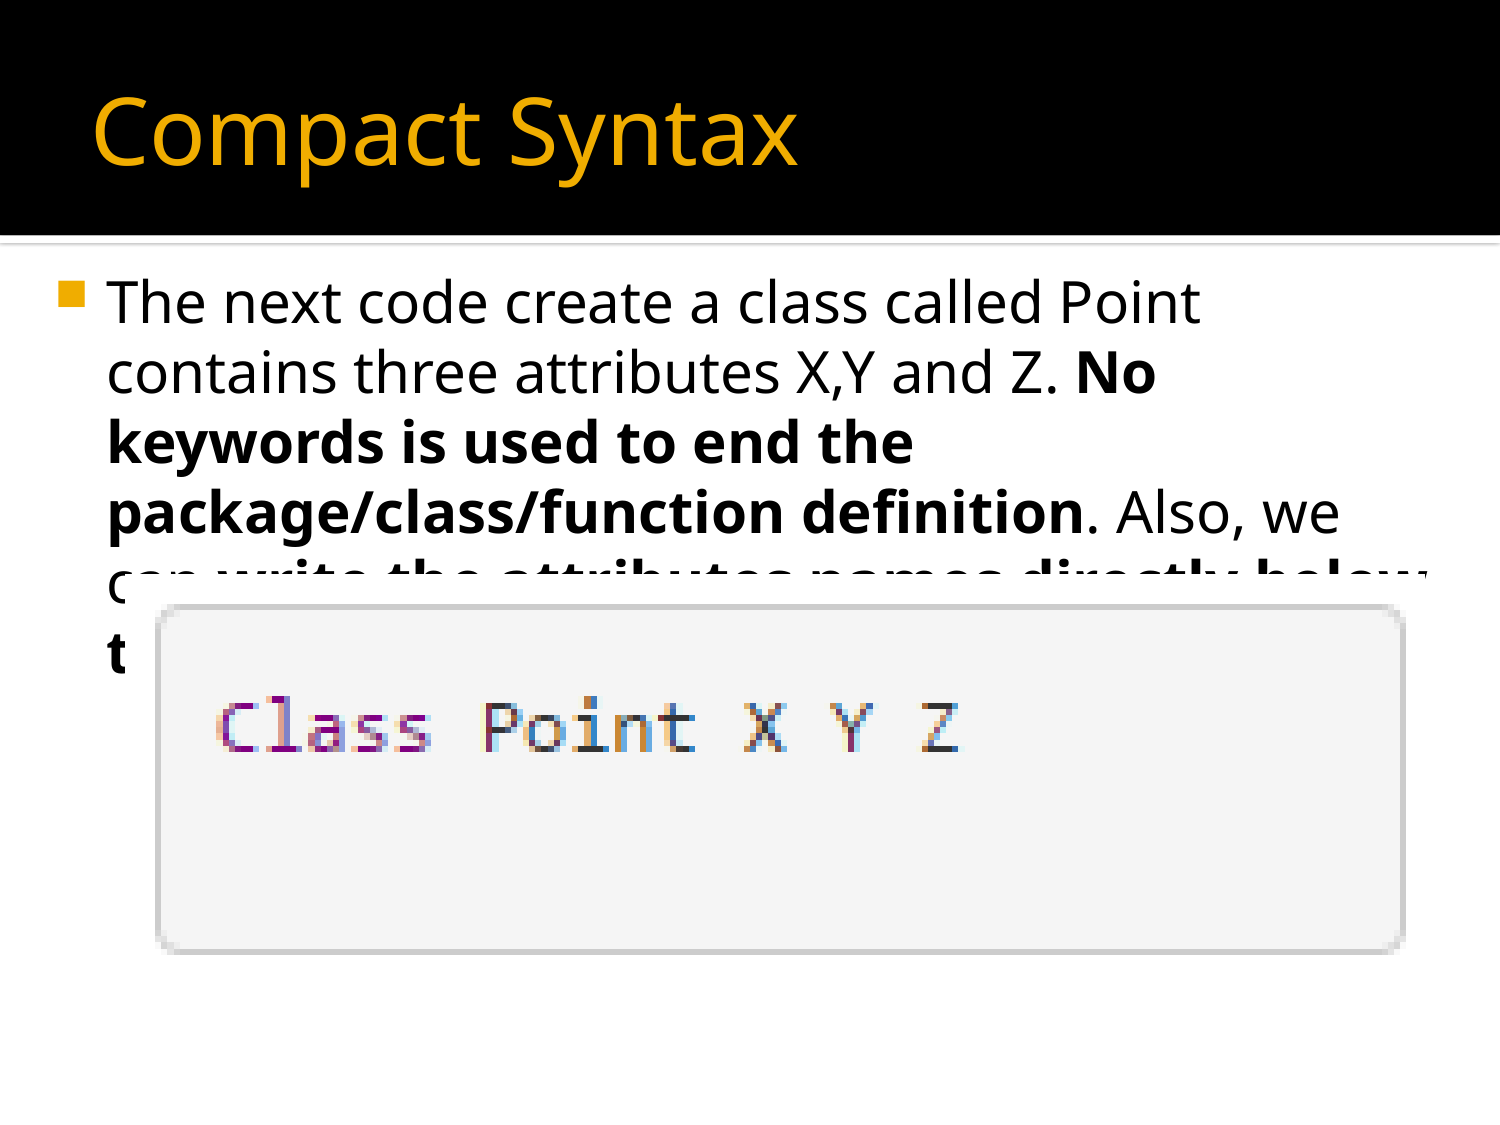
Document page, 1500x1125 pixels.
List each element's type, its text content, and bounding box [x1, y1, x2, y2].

title Compact Syntax [75, 25, 1425, 231]
list The next code create a class called Point contains three attributes X,Y and Z. No keywords is used to end the package/class/function definition. Also, we can write the attributes names directly below the class name. [24, 249, 1463, 1050]
picture [124, 574, 1425, 1029]
